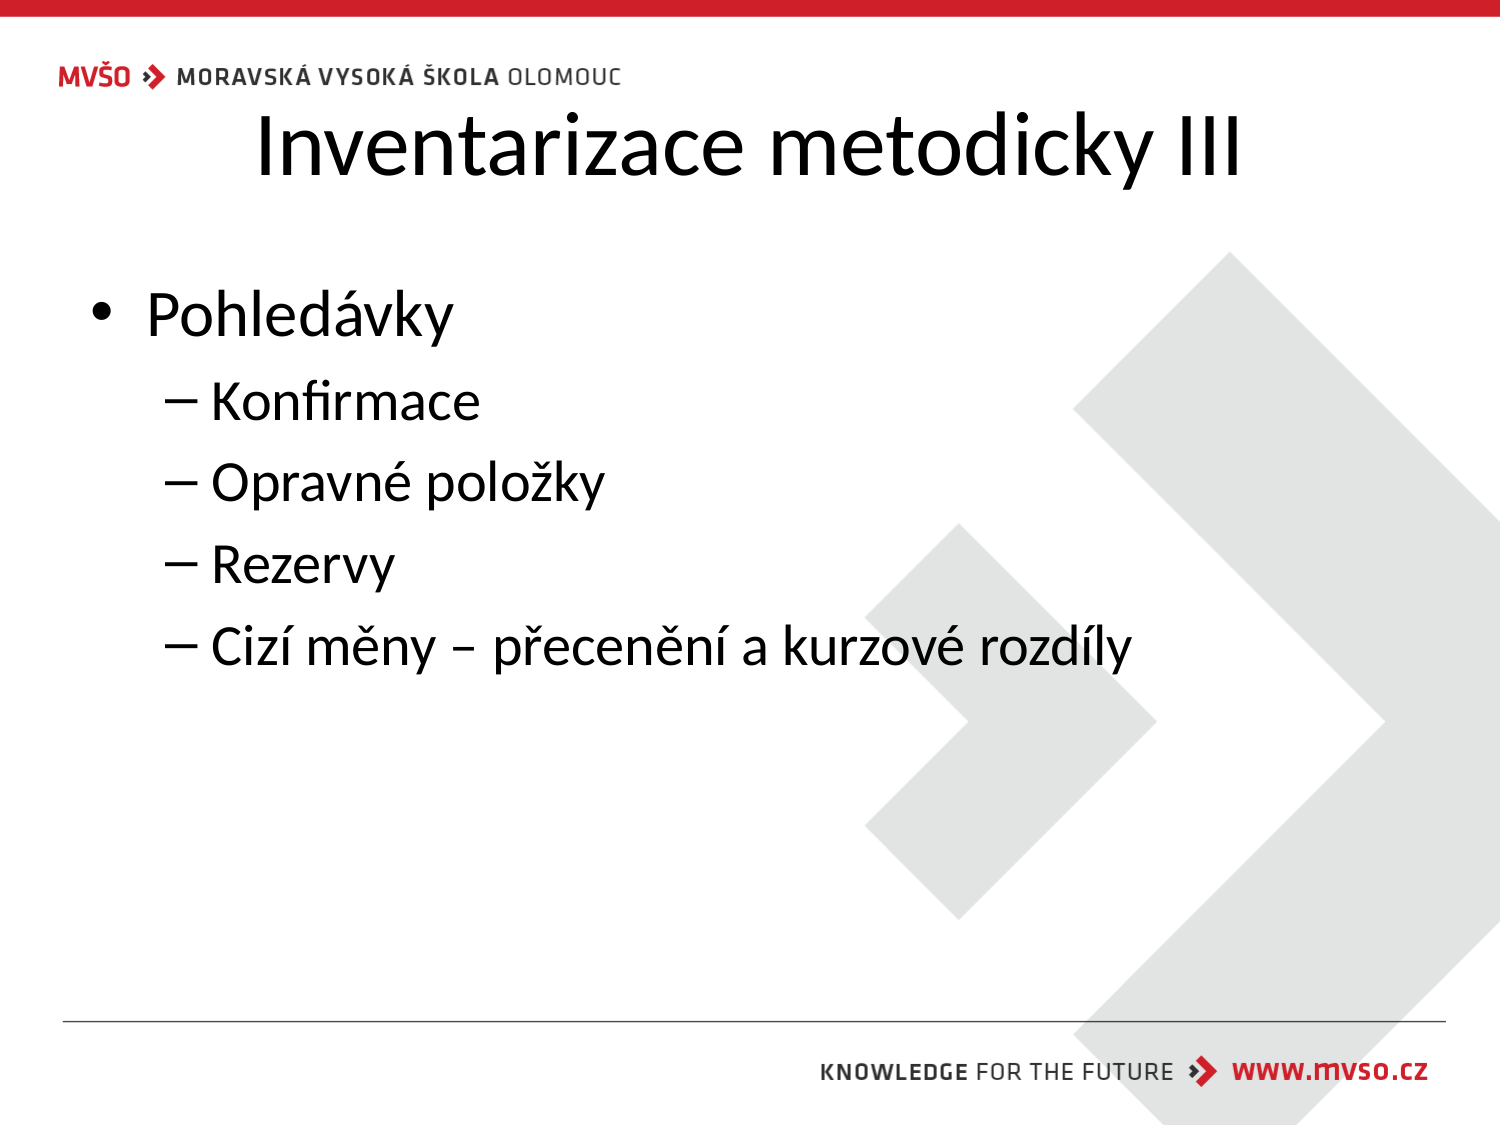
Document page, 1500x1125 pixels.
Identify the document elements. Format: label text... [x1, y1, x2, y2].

list Pohledávky Konfirmace Opravné položky Rezervy Cizí měny – přecenění a kurzové rozdíly [75, 262, 1425, 1005]
picture [0, 0, 1500, 1125]
title Inventarizace metodicky III [75, 45, 1425, 233]
